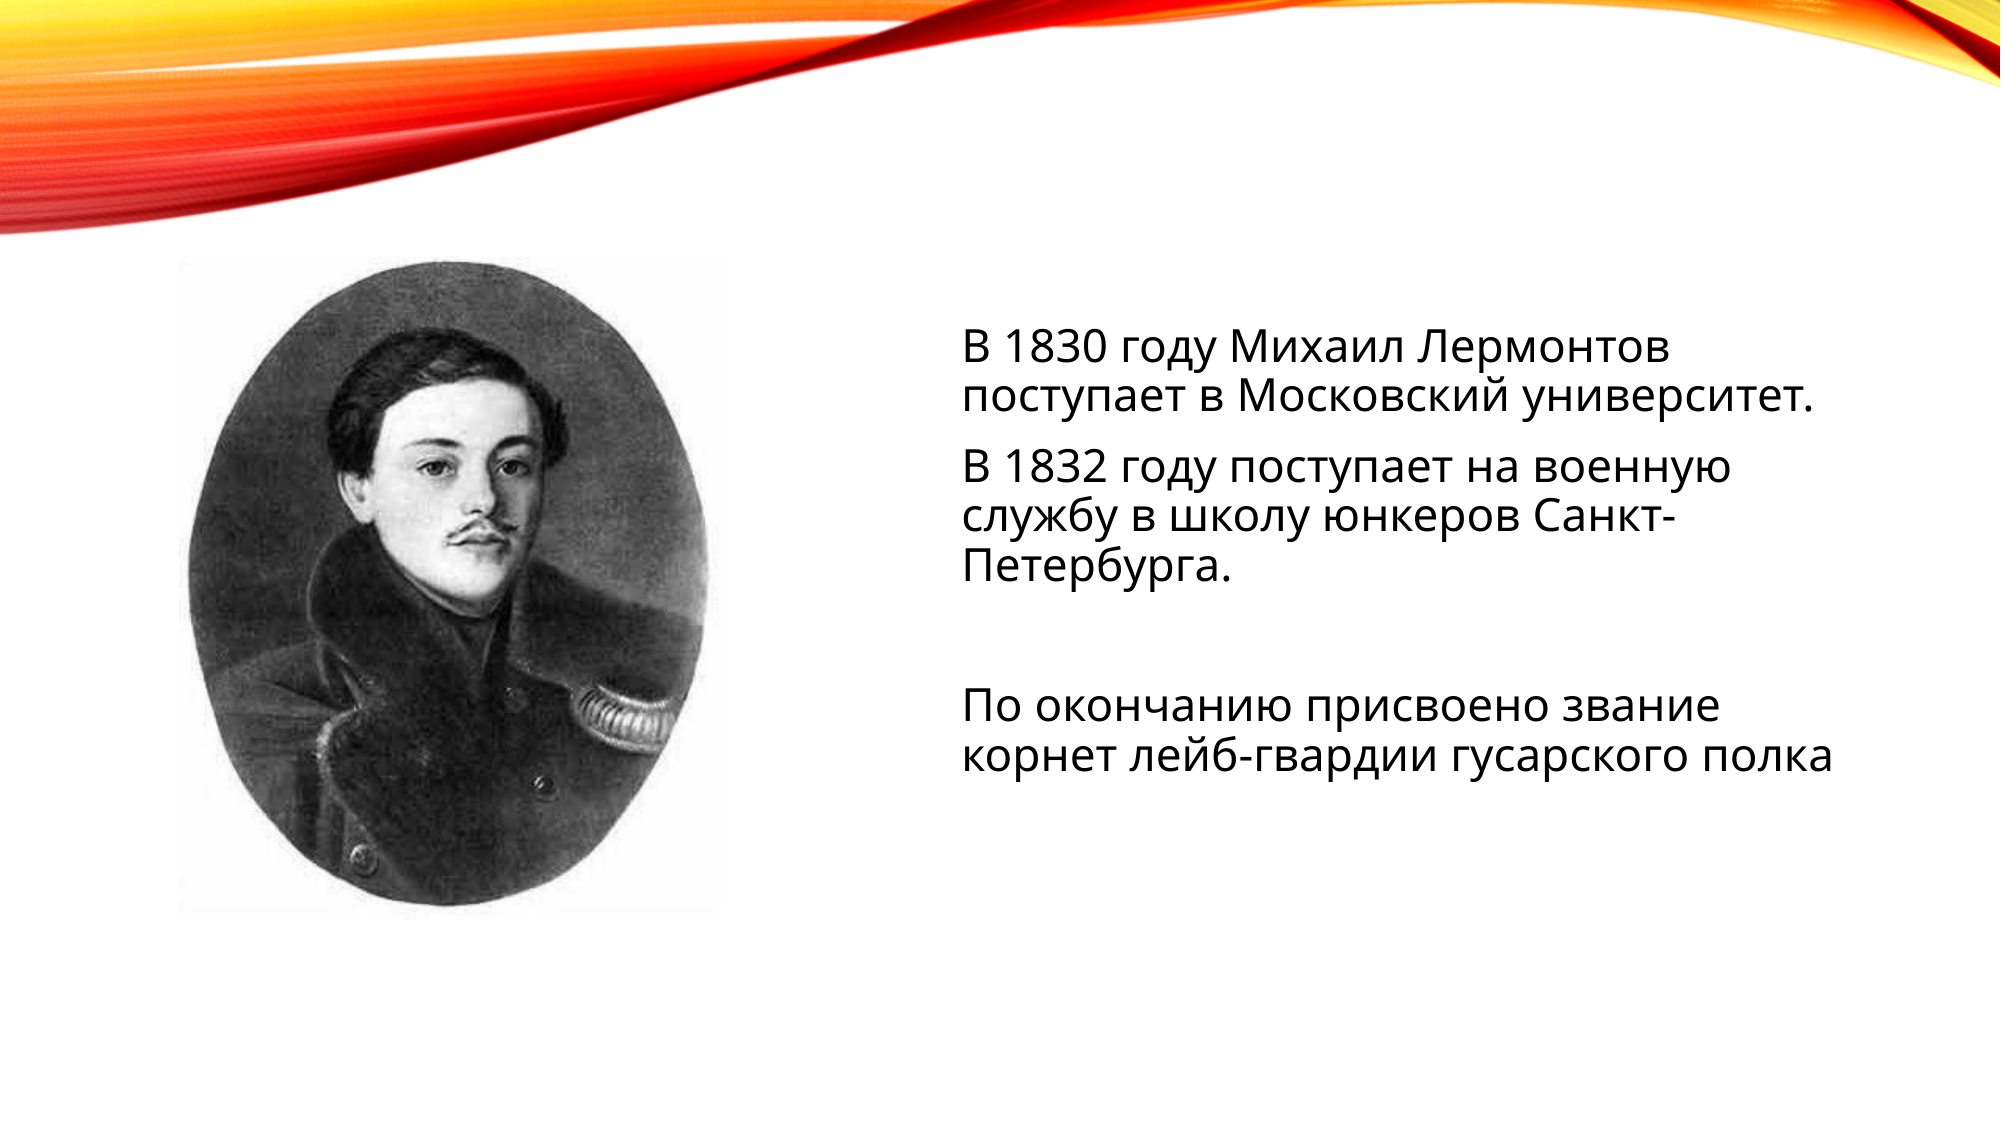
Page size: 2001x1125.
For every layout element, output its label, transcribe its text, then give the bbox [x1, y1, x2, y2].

picture [179, 256, 732, 920]
list В 1830 году Михаил Лермонтов поступает в Московский университет. В 1832 году поступает на военную службу в школу юнкеров Санкт-Петербурга. По окончанию присвоено звание корнет лейб-гвардии гусарского полка [946, 315, 1888, 976]
picture [0, 0, 2000, 237]
